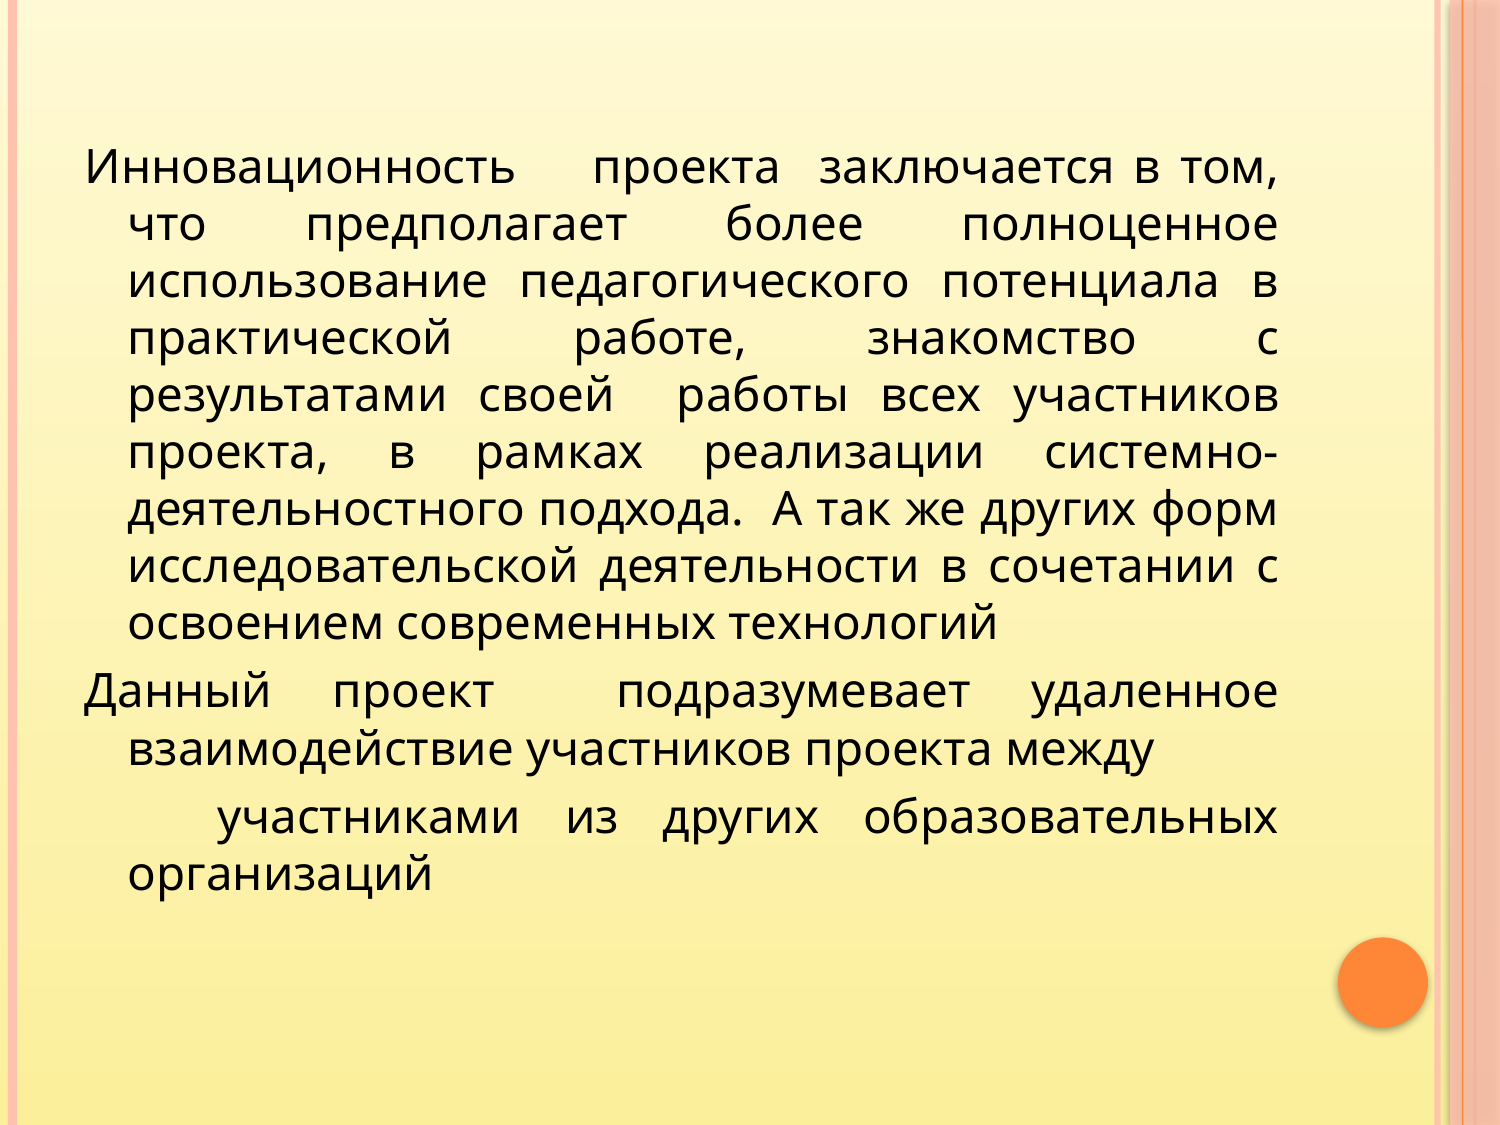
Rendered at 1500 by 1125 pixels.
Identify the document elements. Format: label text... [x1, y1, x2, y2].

list Инновационность проекта заключается в том, что предполагает более полноценное использование педагогического потенциала в практической работе, знакомство с результатами своей работы всех участников проекта, в рамках реализации системно-деятельностного подхода. А так же других форм исследовательской деятельности в сочетании с освоением современных технологий Данный проект подразумевает удаленное взаимодействие участников проекта между участниками из других образовательных организаций [70, 128, 1296, 929]
